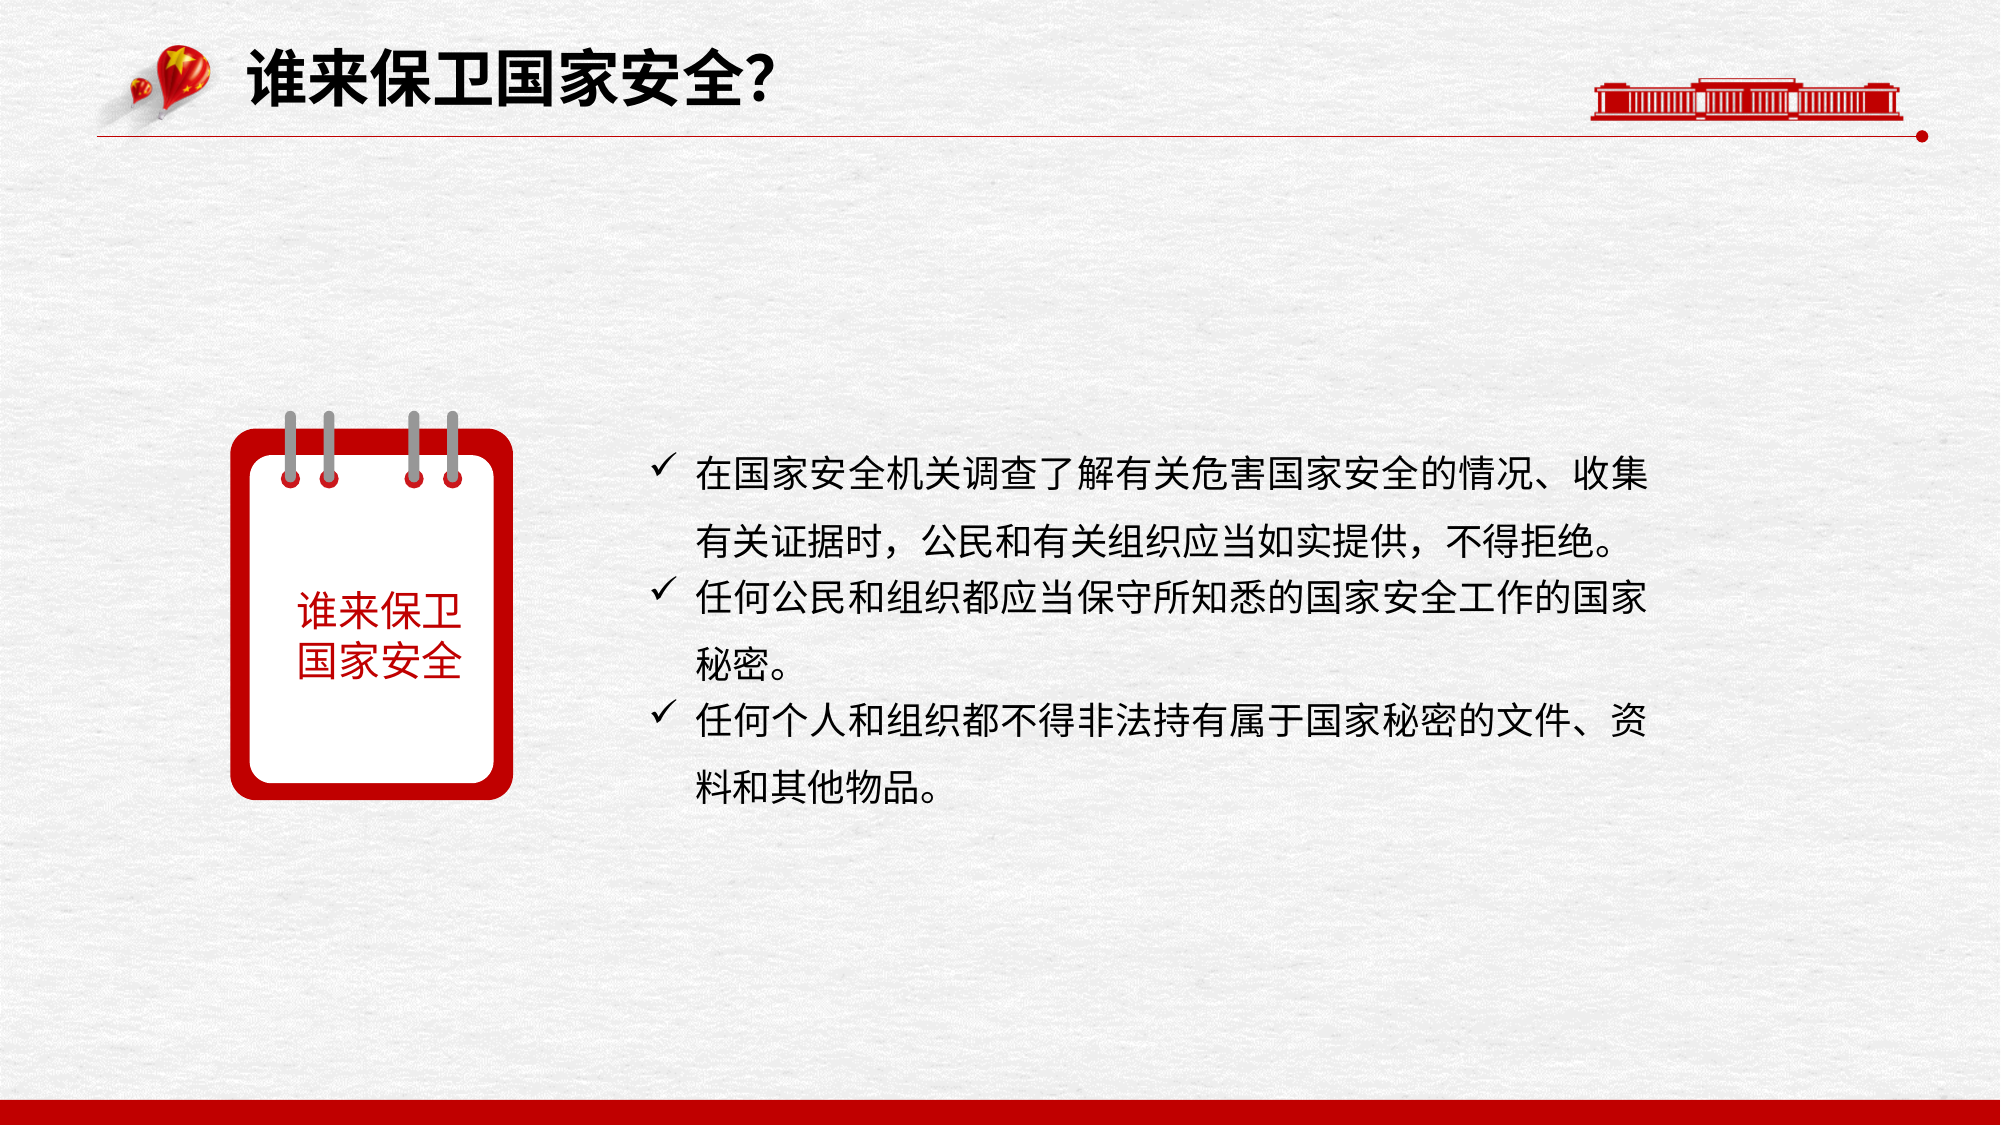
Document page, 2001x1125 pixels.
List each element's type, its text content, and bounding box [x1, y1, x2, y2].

text_box [404, 471, 424, 489]
picture [0, 0, 2001, 1125]
text_box 谁来保卫 国家安全 [281, 577, 479, 693]
text_box [319, 471, 339, 489]
text_box 在国家安全机关调查了解有关危害国家安全的情况、收集有关证据时，公民和有关组织应当如实提供，不得拒绝。 [633, 420, 1664, 543]
text_box [230, 428, 514, 801]
text_box 任何公民和组织都应当保守所知悉的国家安全工作的国家秘密。 [633, 543, 1664, 666]
text_box [280, 471, 301, 489]
text_box [447, 410, 459, 483]
text_box [323, 410, 335, 483]
text_box [408, 410, 420, 483]
text_box 任何个人和组织都不得非法持有属于国家秘密的文件、资料和其他物品。 [633, 666, 1664, 817]
text_box 谁来保卫国家安全？ [230, 31, 1231, 121]
text_box [249, 455, 494, 784]
text_box [284, 410, 296, 483]
text_box [443, 471, 463, 489]
